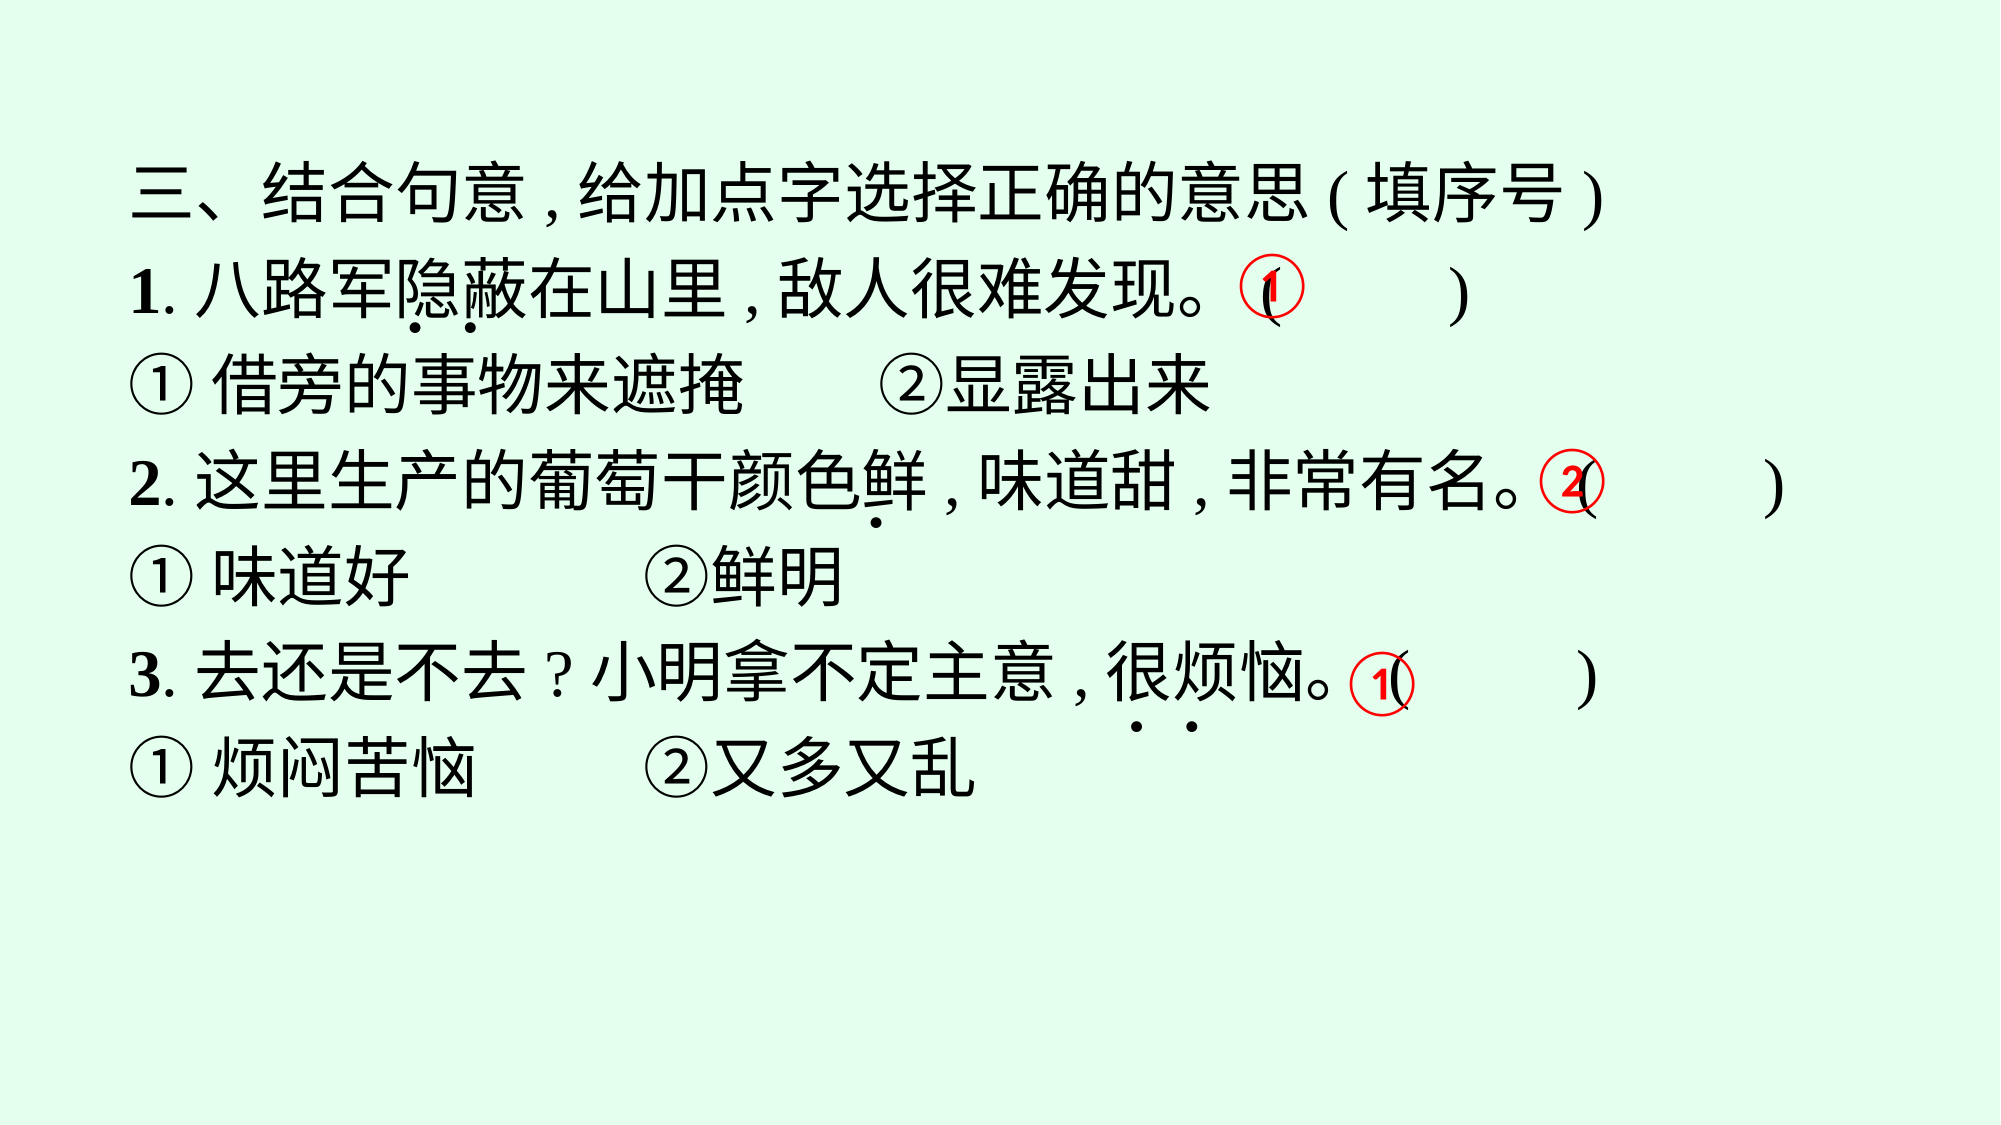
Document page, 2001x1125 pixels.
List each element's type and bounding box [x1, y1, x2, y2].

text_box [113, 127, 1887, 822]
